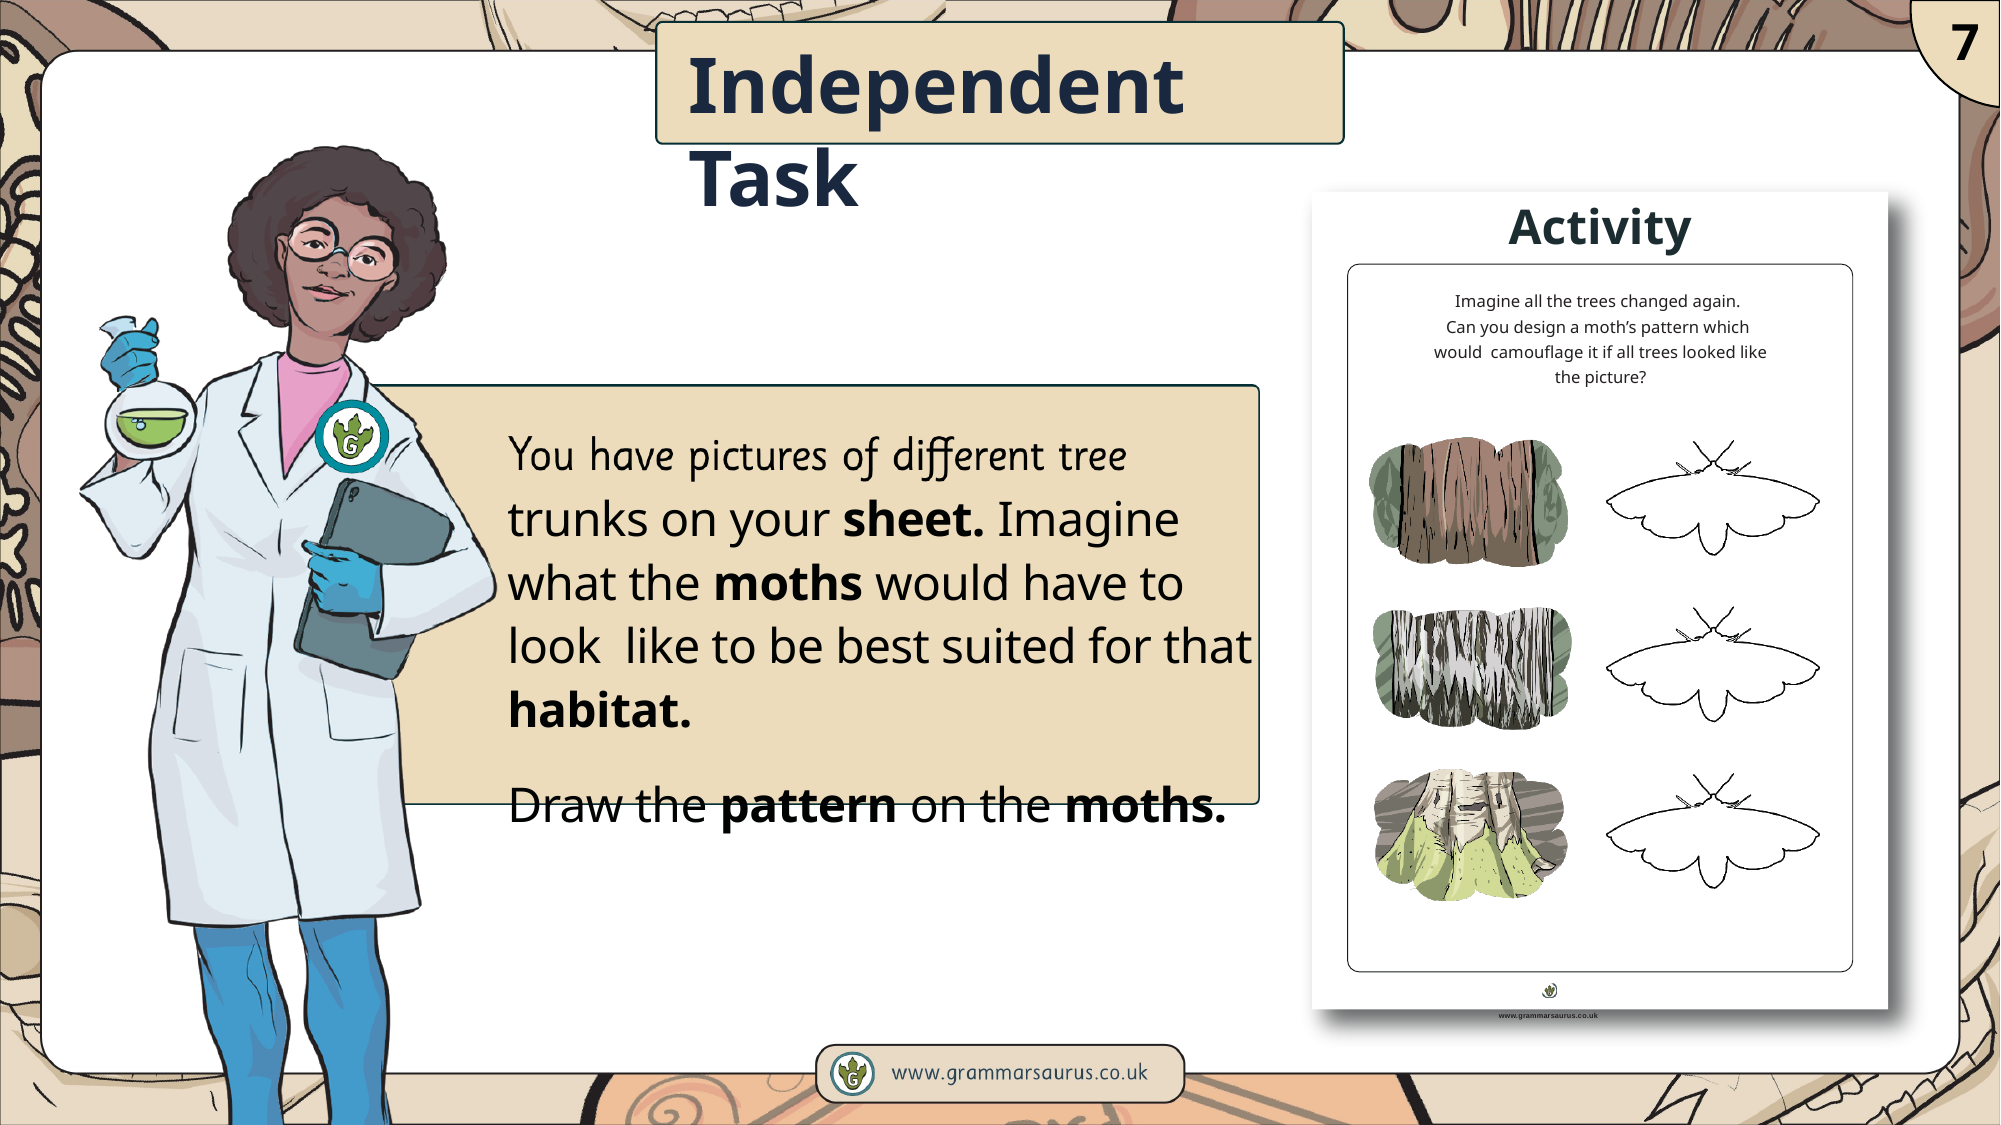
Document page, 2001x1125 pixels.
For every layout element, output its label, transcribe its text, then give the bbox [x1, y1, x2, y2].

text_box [1293, 174, 1936, 1057]
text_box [1909, 0, 2000, 110]
picture [0, 0, 2000, 1125]
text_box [654, 20, 1346, 146]
title Independent Task [686, 153, 1314, 225]
text_box trunks on your sheet. Imagine what the moths would have to look like to be best suited for that habitat. Draw the pattern on the moths. [545, 479, 1265, 833]
